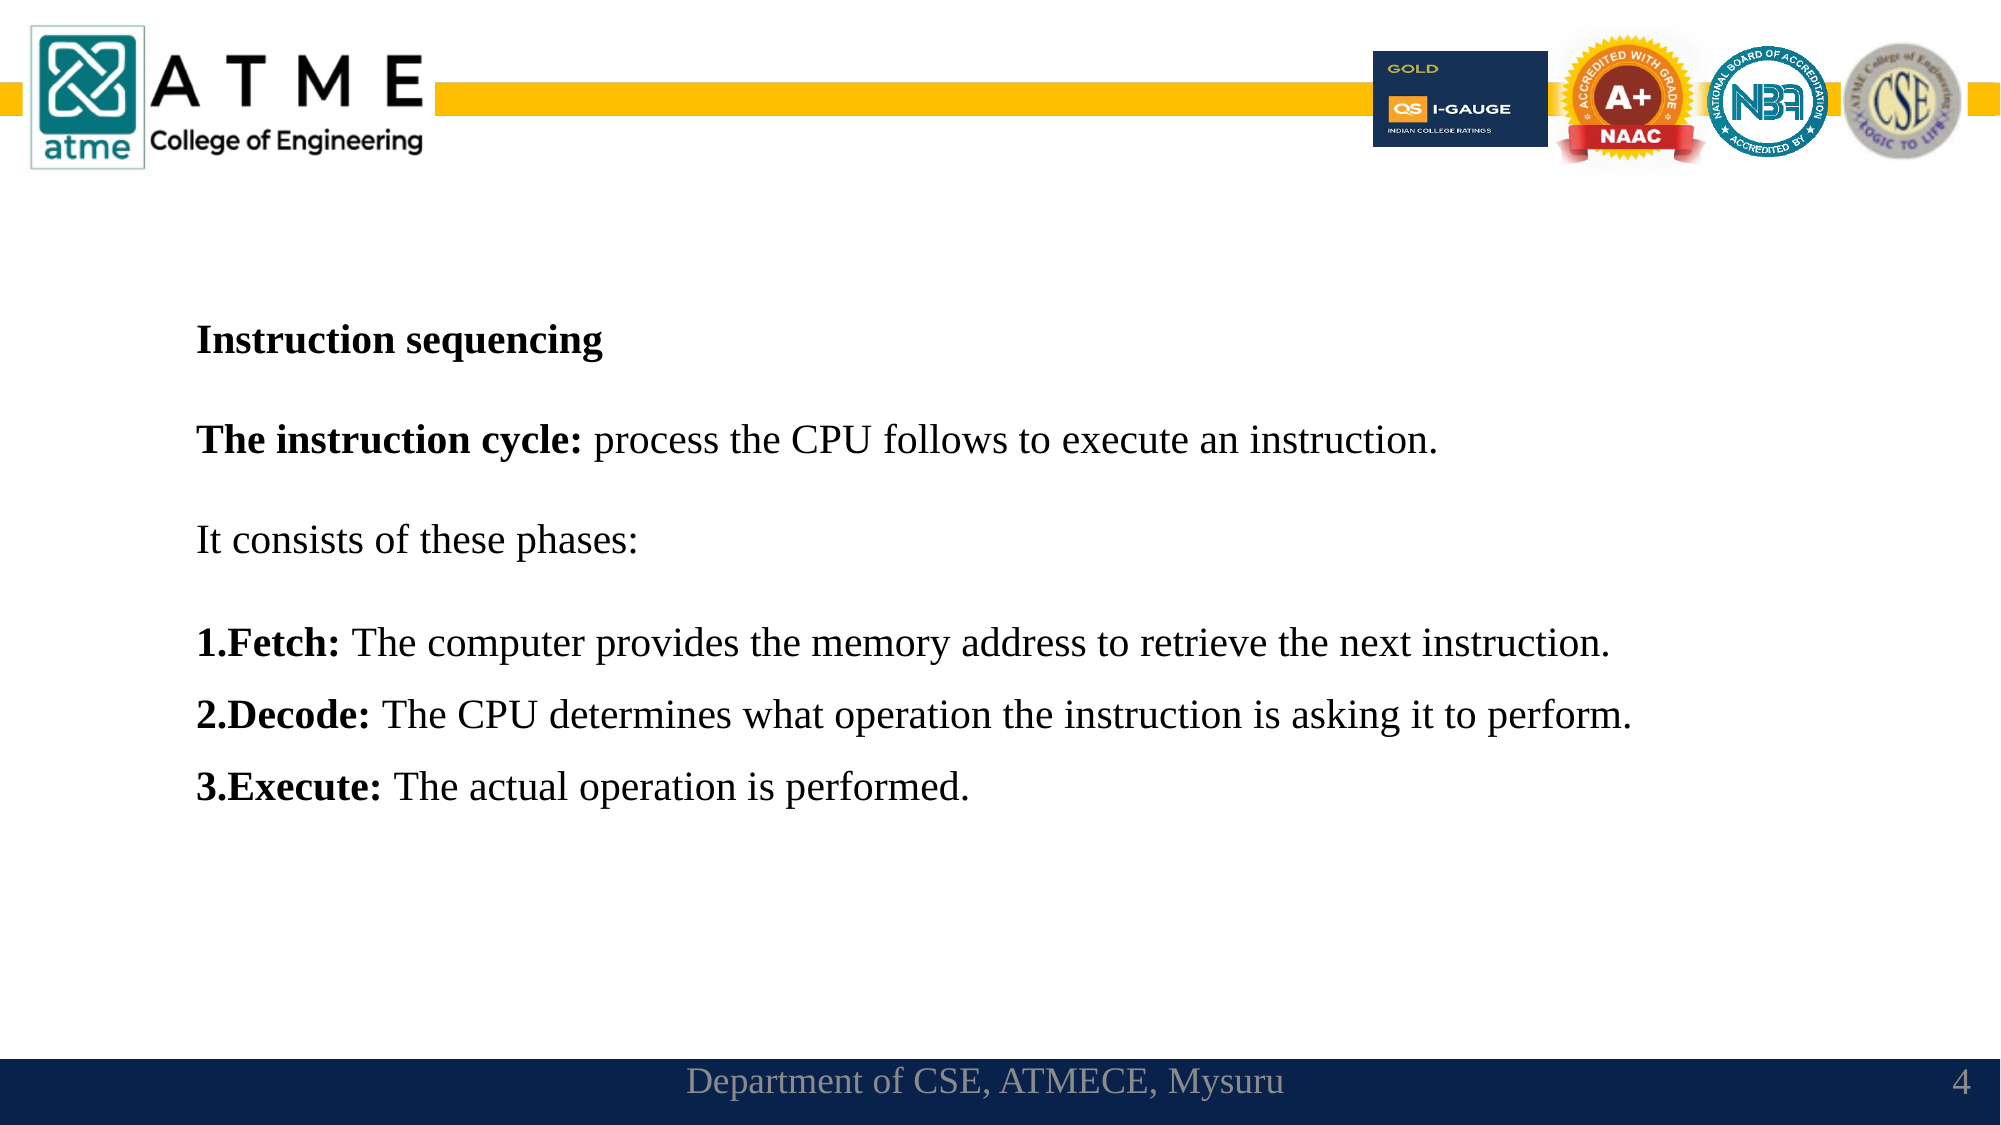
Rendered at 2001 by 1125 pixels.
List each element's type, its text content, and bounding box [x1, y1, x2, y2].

text_box Instruction sequencing The instruction cycle: process the CPU follows to execute an instruction. It consists of these phases: Fetch: The computer provides the memory address to retrieve the next instruction. Decode: The CPU determines what operation the instruction is asking it to perform. Execute: The actual operation is performed. [181, 304, 1760, 886]
picture [0, 1059, 2001, 1125]
picture [1840, 26, 1968, 176]
picture [1373, 20, 1828, 180]
slide_number 4 [1511, 1057, 1972, 1103]
footer Department of CSE, ATMECE, Mysuru [501, 1056, 1470, 1102]
picture [22, 15, 435, 178]
